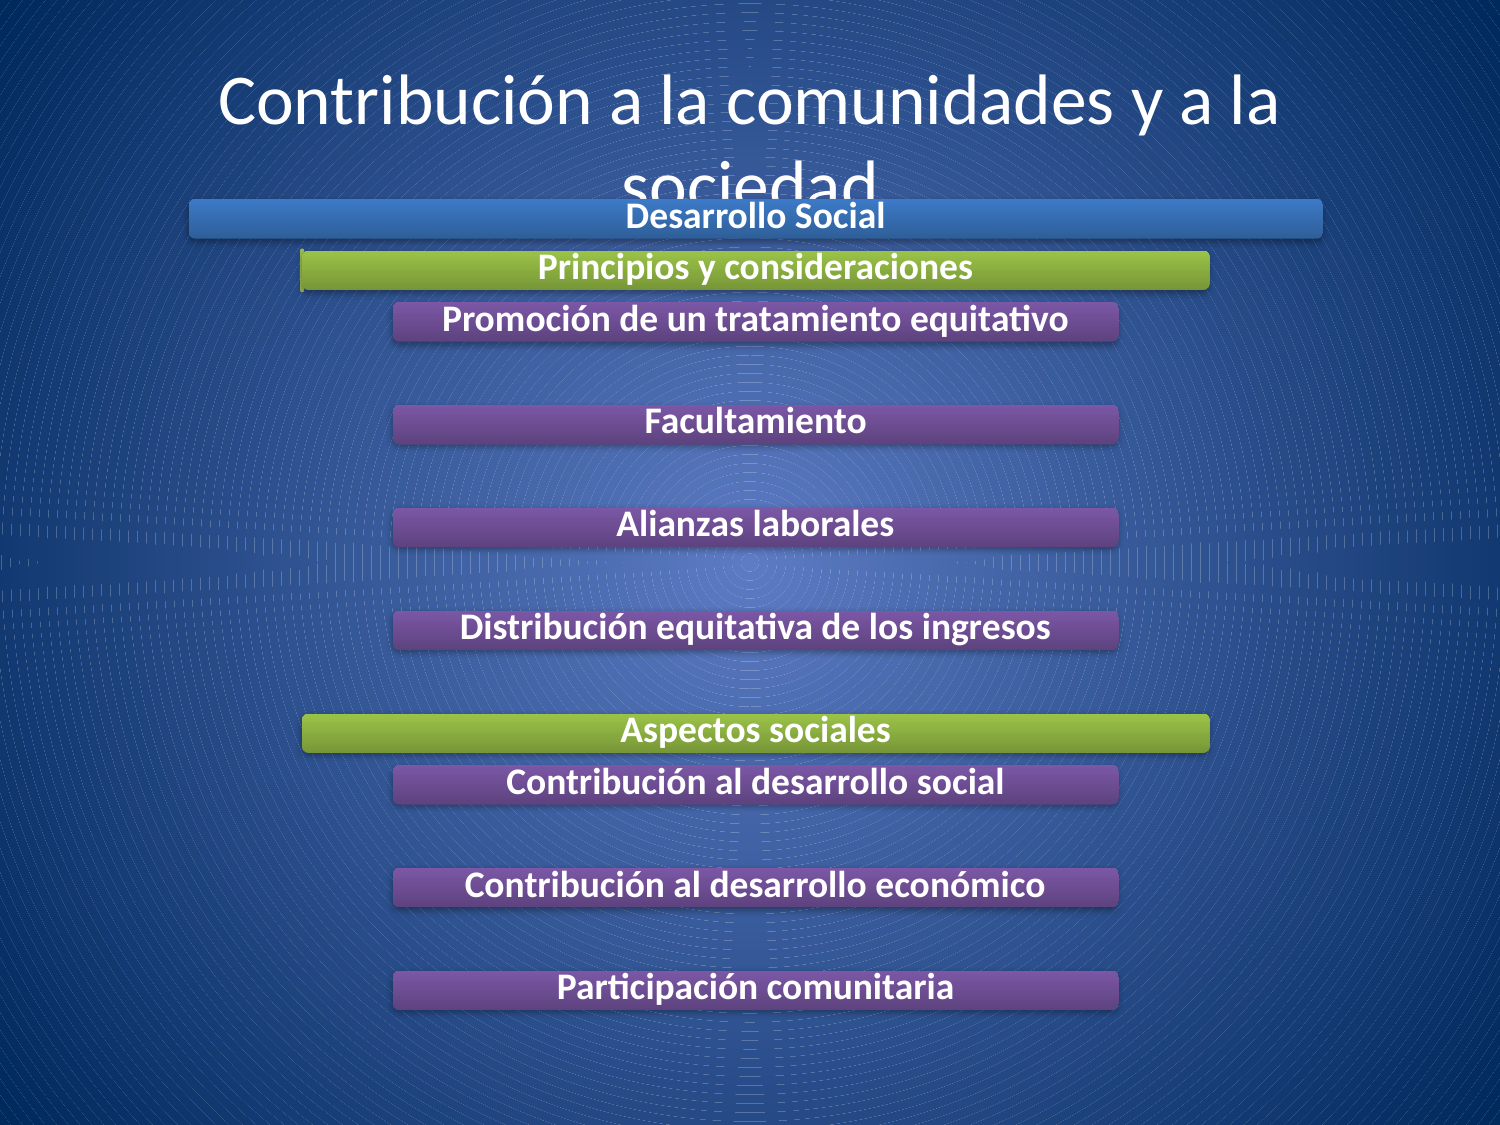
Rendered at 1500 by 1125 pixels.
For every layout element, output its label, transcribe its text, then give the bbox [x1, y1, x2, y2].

title Contribución a la comunidades y a la sociedad [75, 45, 1425, 196]
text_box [46, 198, 1466, 1114]
